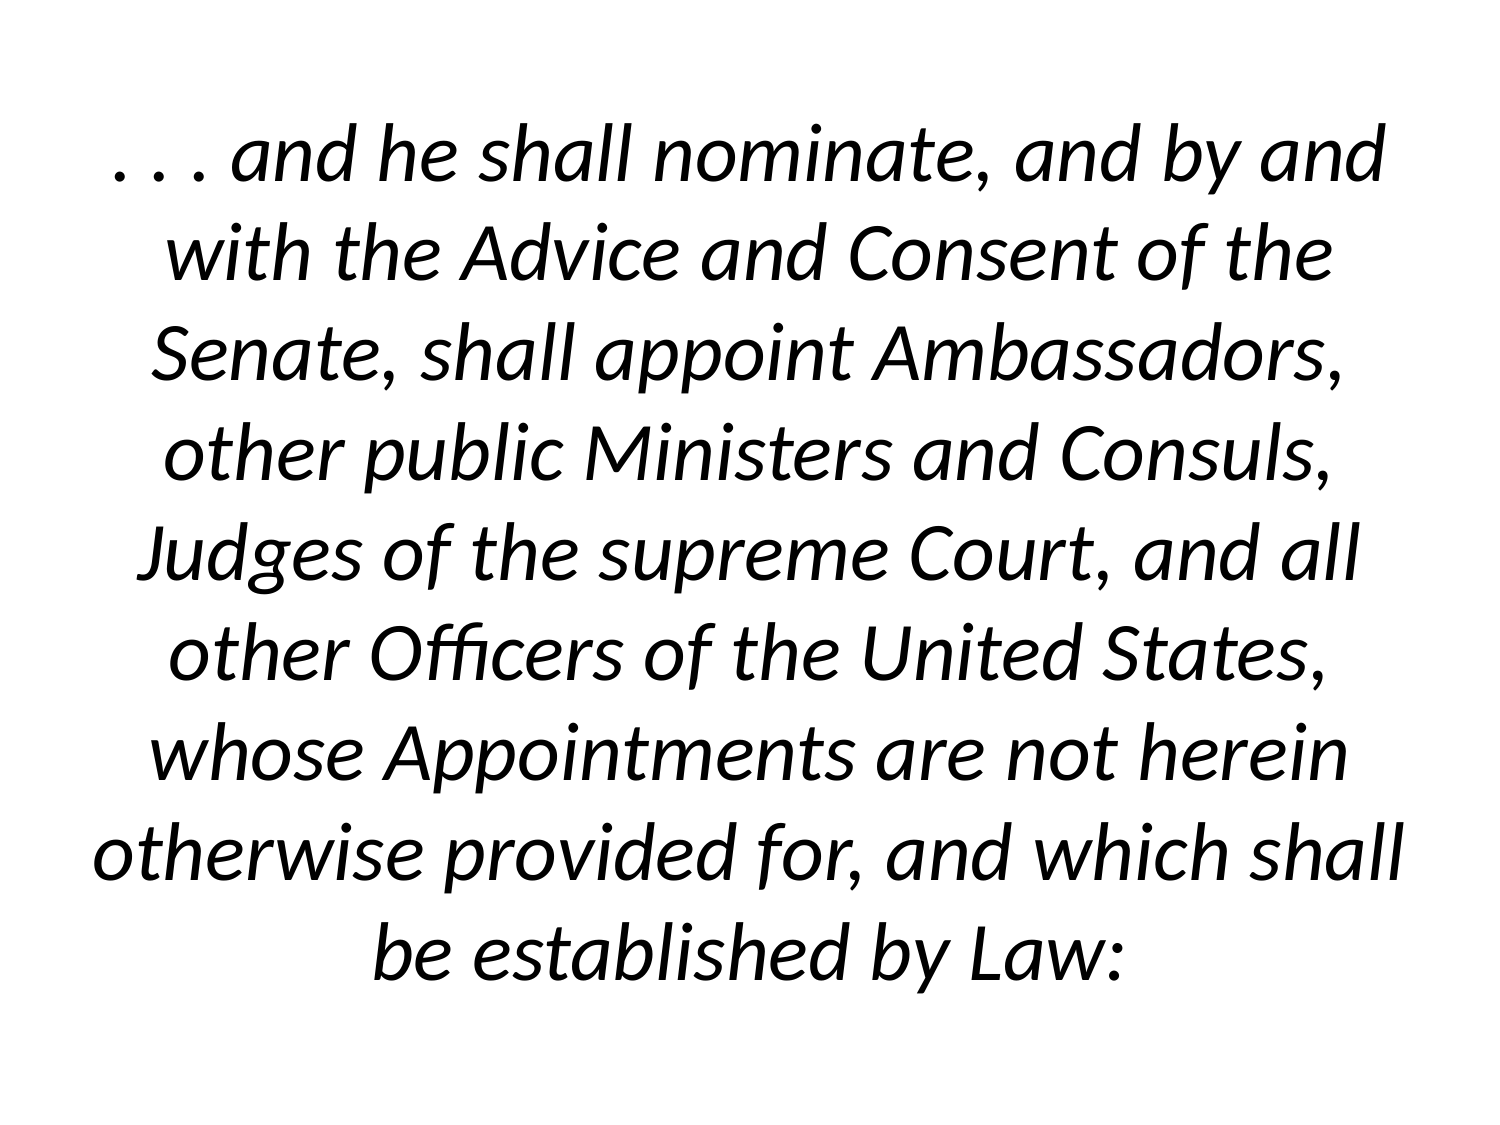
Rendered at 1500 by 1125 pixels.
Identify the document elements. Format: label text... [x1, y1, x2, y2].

title . . . and he shall nominate, and by and with the Advice and Consent of the Senate, shall appoint Ambassadors, other public Ministers and Consuls, Judges of the supreme Court, and all other Officers of the United States, whose Appointments are not herein otherwise provided for, and which shall be established by Law: [74, 44, 1426, 1051]
